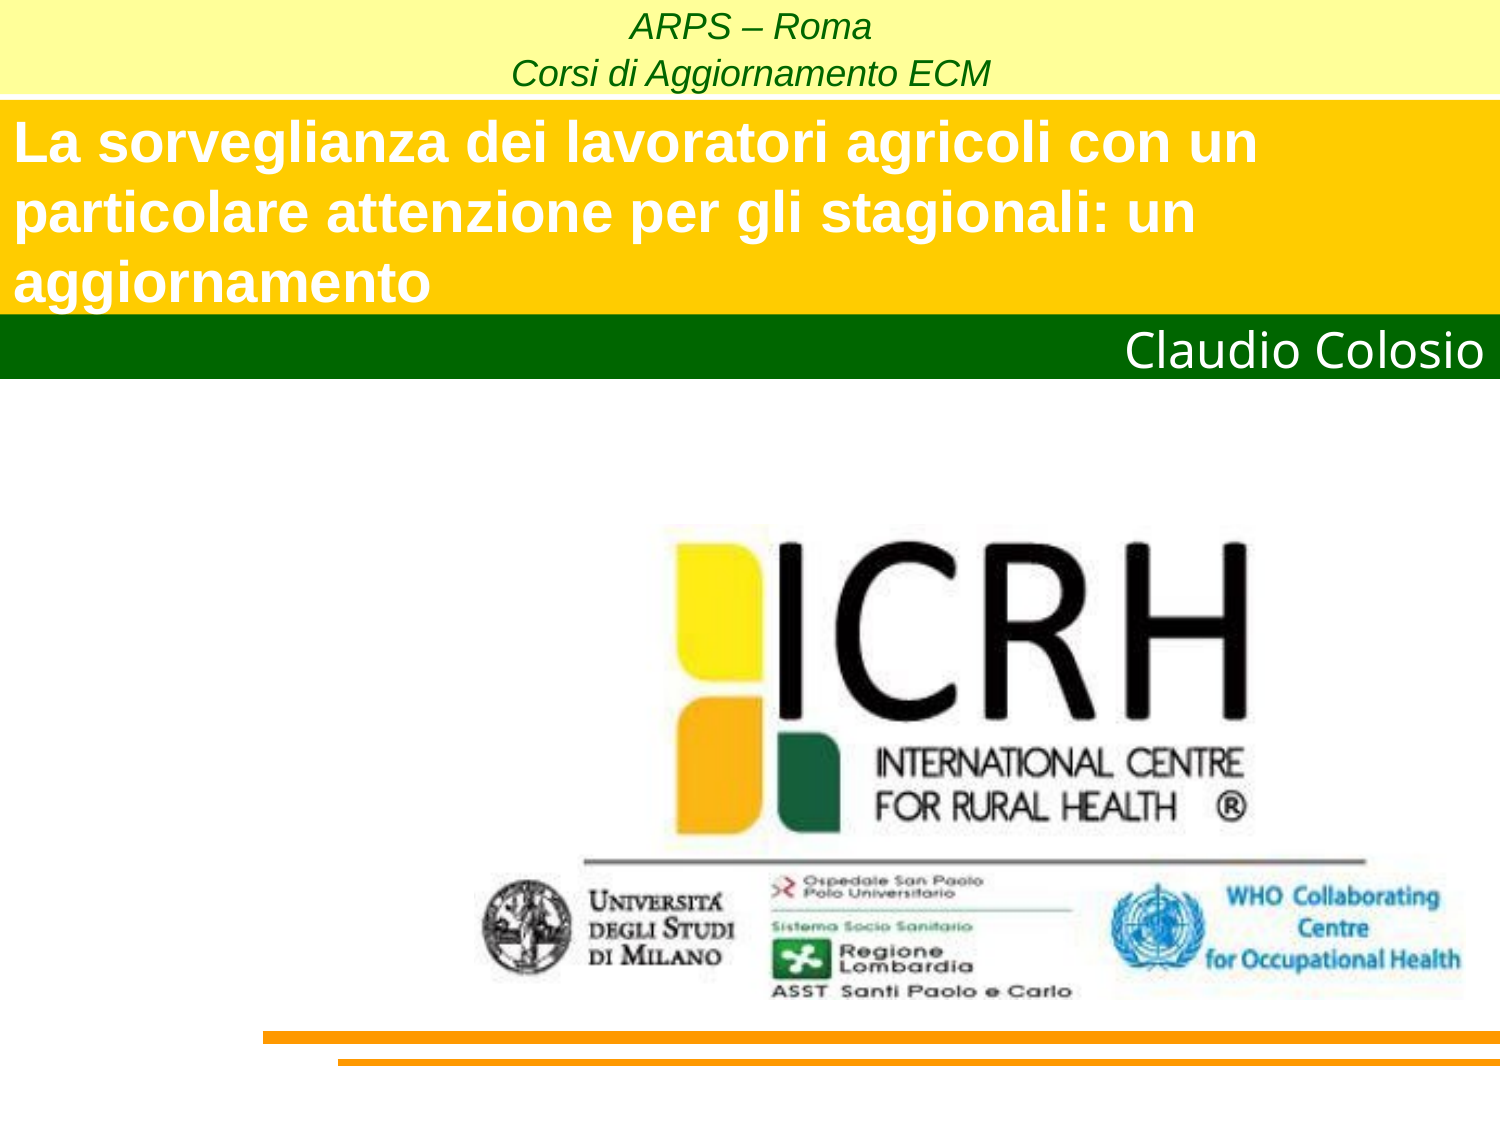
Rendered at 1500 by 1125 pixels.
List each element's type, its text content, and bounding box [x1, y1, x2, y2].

text_box La sorveglianza dei lavoratori agricoli con un particolare attenzione per gli stagionali: un aggiornamento [0, 99, 1500, 315]
text_box Claudio Colosio [0, 315, 1500, 379]
picture [474, 524, 1466, 1001]
text_box ARPS – Roma Corsi di Aggiornamento ECM [0, 0, 1500, 95]
